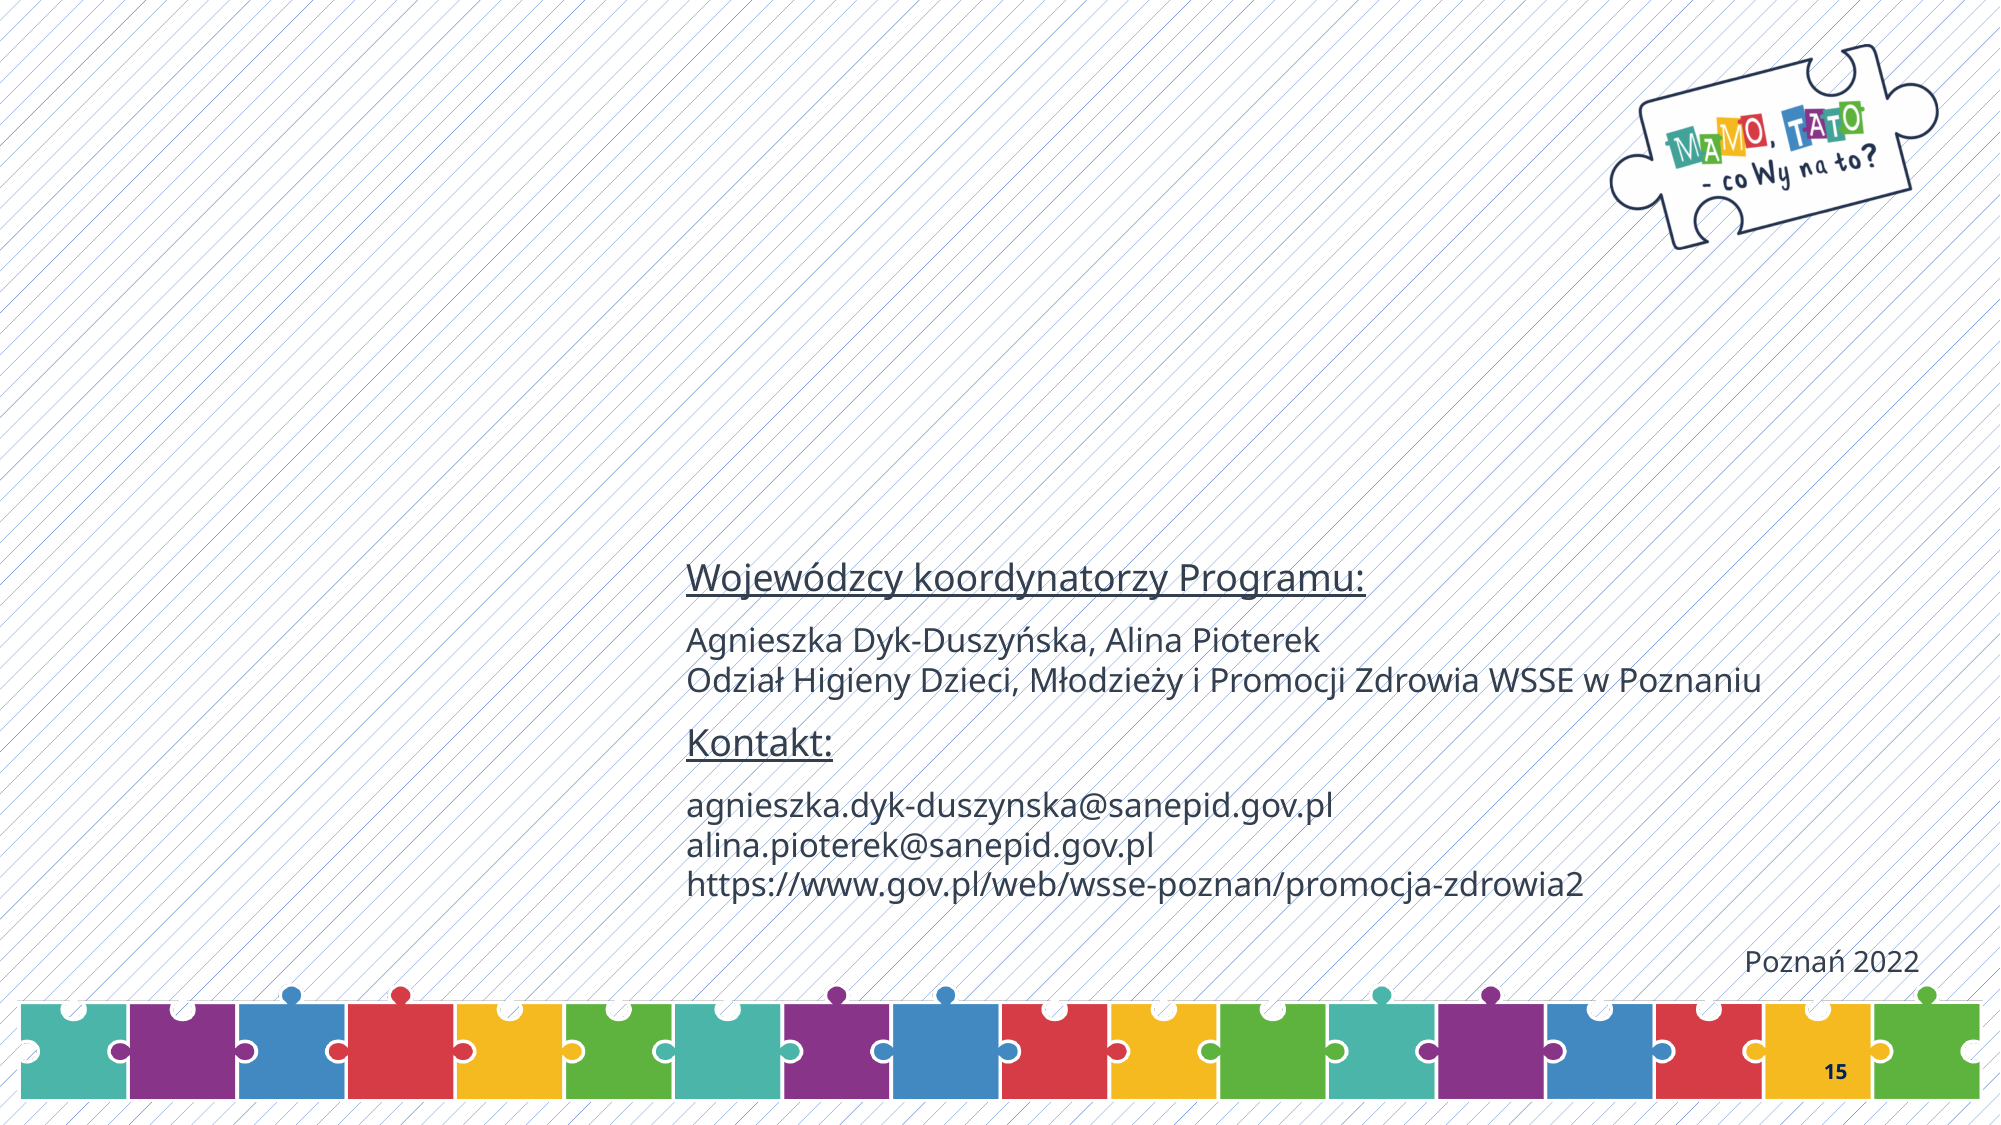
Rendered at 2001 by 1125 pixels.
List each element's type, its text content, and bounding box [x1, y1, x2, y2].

list Wojewódzcy koordynatorzy Programu: Agnieszka Dyk-Duszyńska, Alina Pioterek Odział Higieny Dzieci, Młodzieży i Promocji Zdrowia WSSE w Poznaniu Kontakt: agnieszka.dyk-duszynska@sanepid.gov.pl alina.pioterek@sanepid.gov.pl https://www.gov.pl/web/wsse-poznan/promocja-zdrowia2 Poznań 2022 [214, 332, 1936, 1002]
picture [1595, 35, 1953, 259]
picture [17, 983, 1983, 1102]
slide_number 15 [1412, 1042, 1863, 1103]
